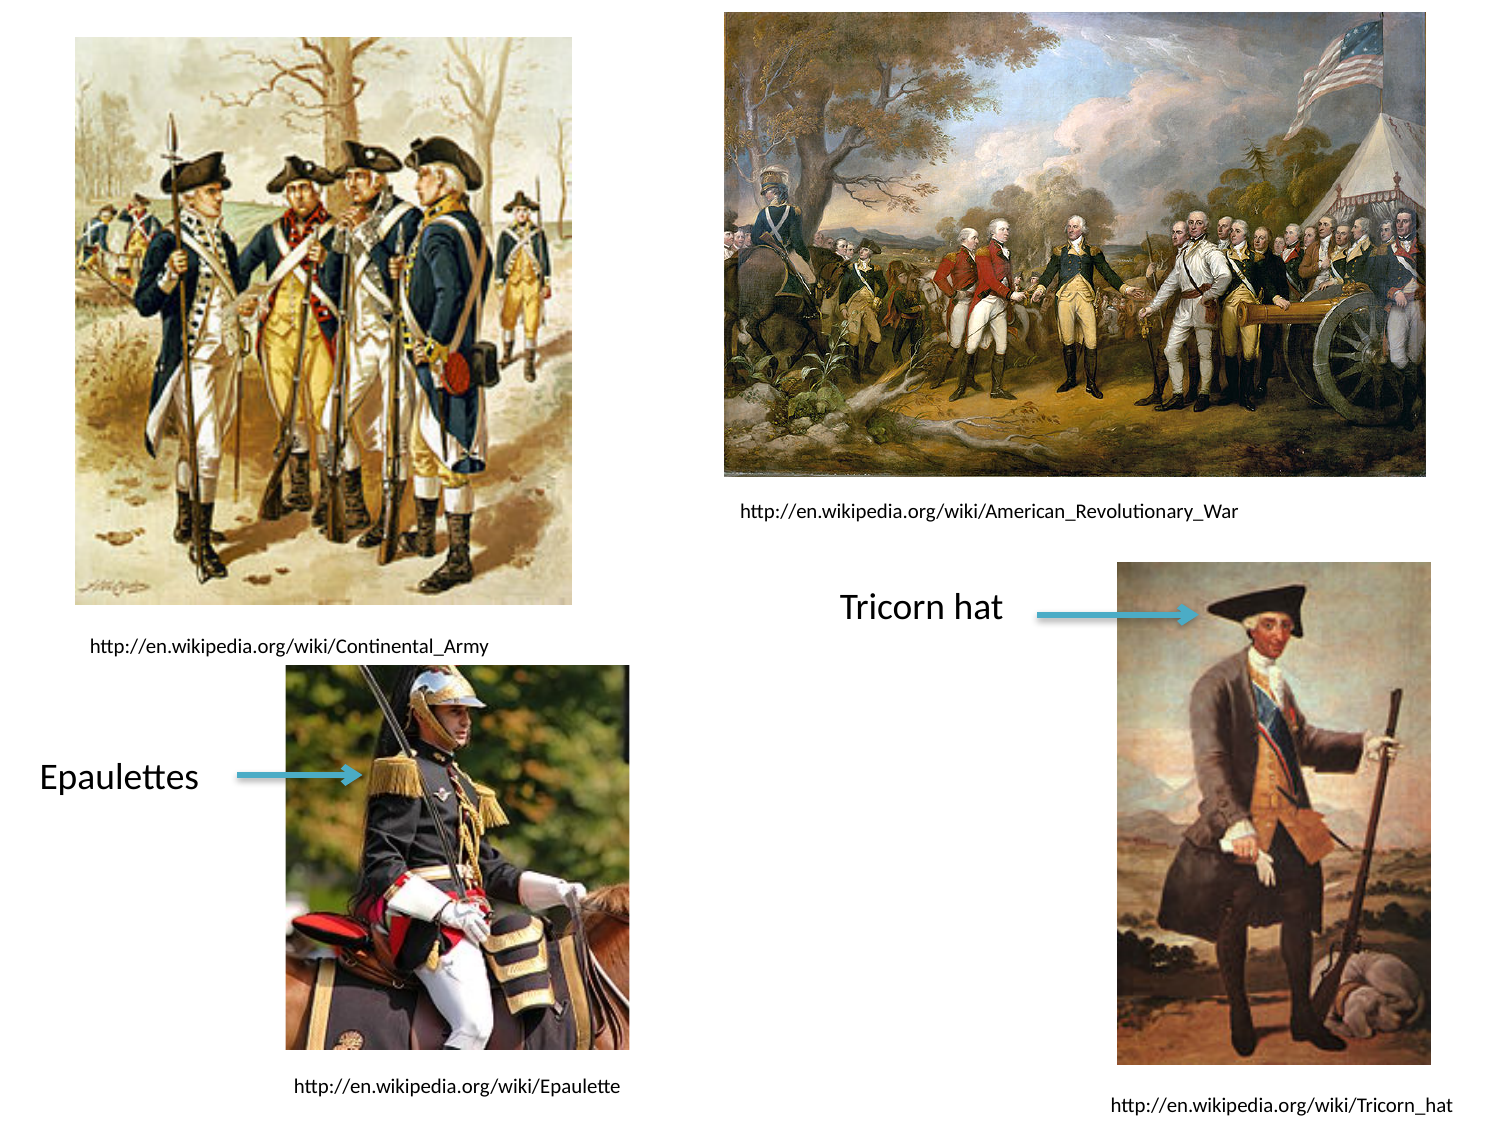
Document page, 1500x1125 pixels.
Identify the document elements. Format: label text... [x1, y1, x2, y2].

text_box Epaulettes [24, 744, 238, 805]
text_box http://en.wikipedia.org/wiki/Tricorn_hat [1095, 1084, 1469, 1125]
text_box Tricorn hat [825, 574, 1025, 635]
picture [285, 665, 630, 1050]
text_box http://en.wikipedia.org/wiki/Continental_Army [74, 624, 825, 665]
picture [74, 37, 573, 605]
text_box http://en.wikipedia.org/wiki/American_Revolutionary_War [725, 489, 1476, 530]
picture [1117, 562, 1431, 1066]
text_box http://en.wikipedia.org/wiki/Epaulette [279, 1065, 636, 1105]
picture [724, 12, 1426, 477]
